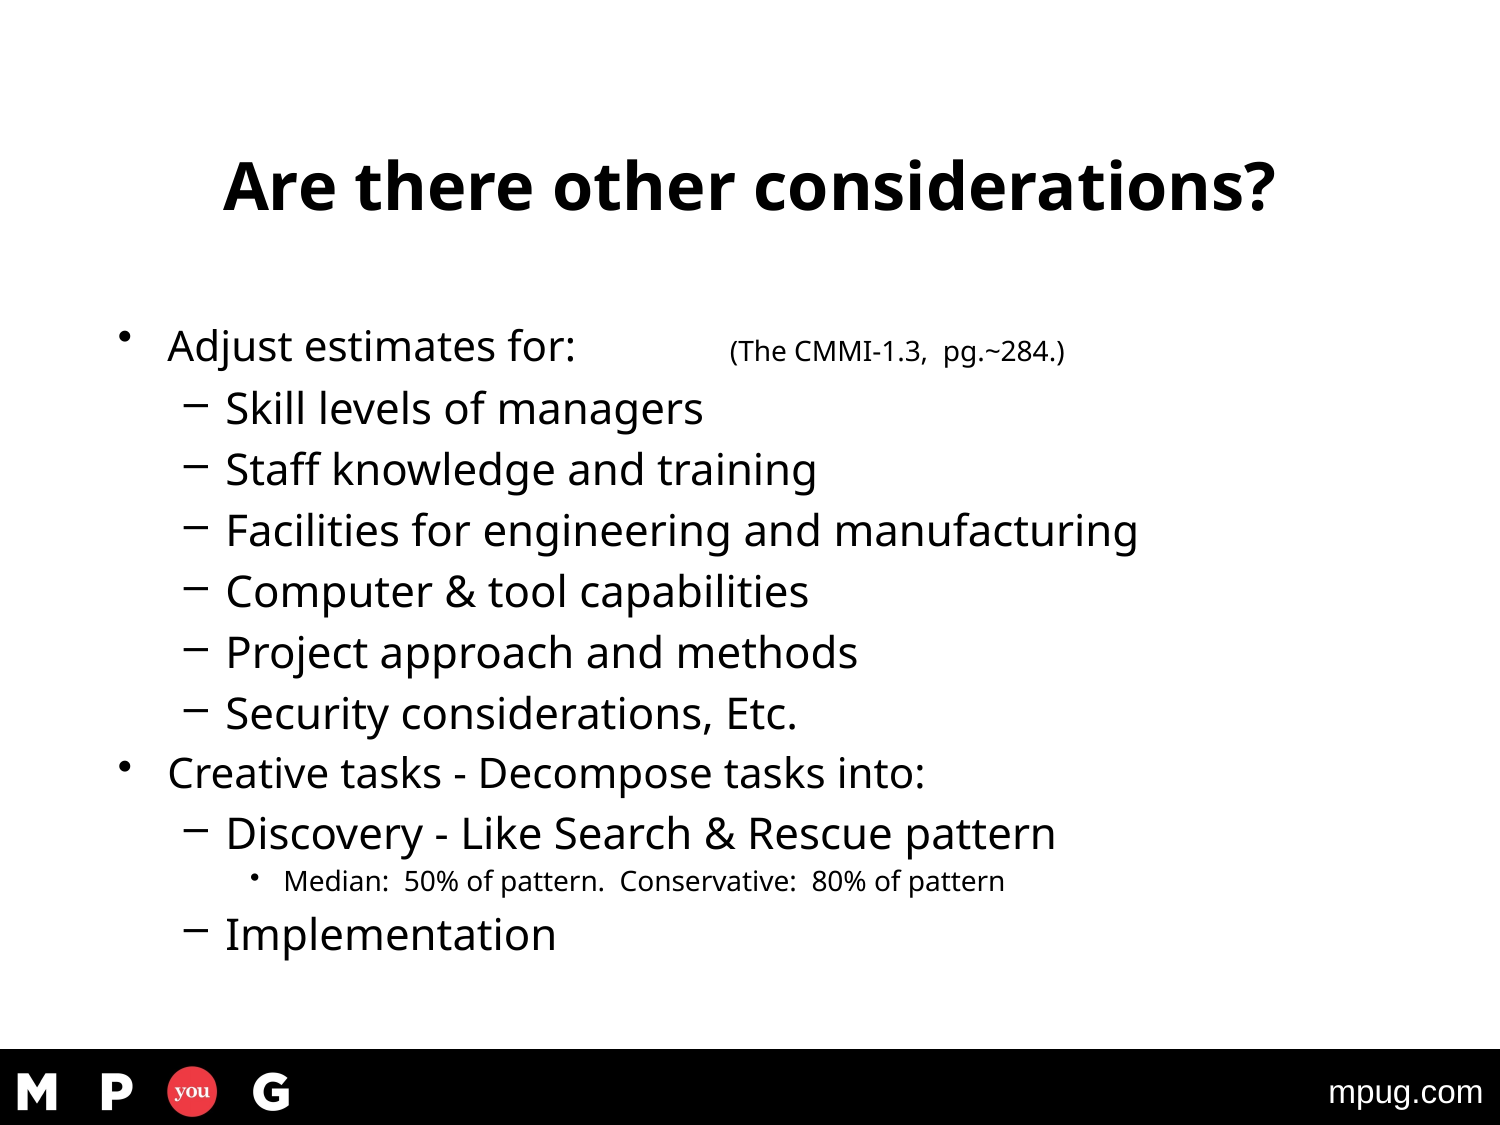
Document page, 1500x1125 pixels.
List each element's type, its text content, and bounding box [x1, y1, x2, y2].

title Are there other considerations? [103, 135, 1397, 299]
list Adjust estimates for: (The CMMI-1.3, pg.~284.) Skill levels of managers Staff knowledge and training Facilities for engineering and manufacturing Computer & tool capabilities Project approach and methods Security considerations, Etc. Creative tasks - Decompose tasks into: Discovery - Like Search & Rescue pattern Median: 50% of pattern. Conservative: 80% of pattern Implementation [103, 304, 1382, 972]
picture [15, 1065, 291, 1119]
